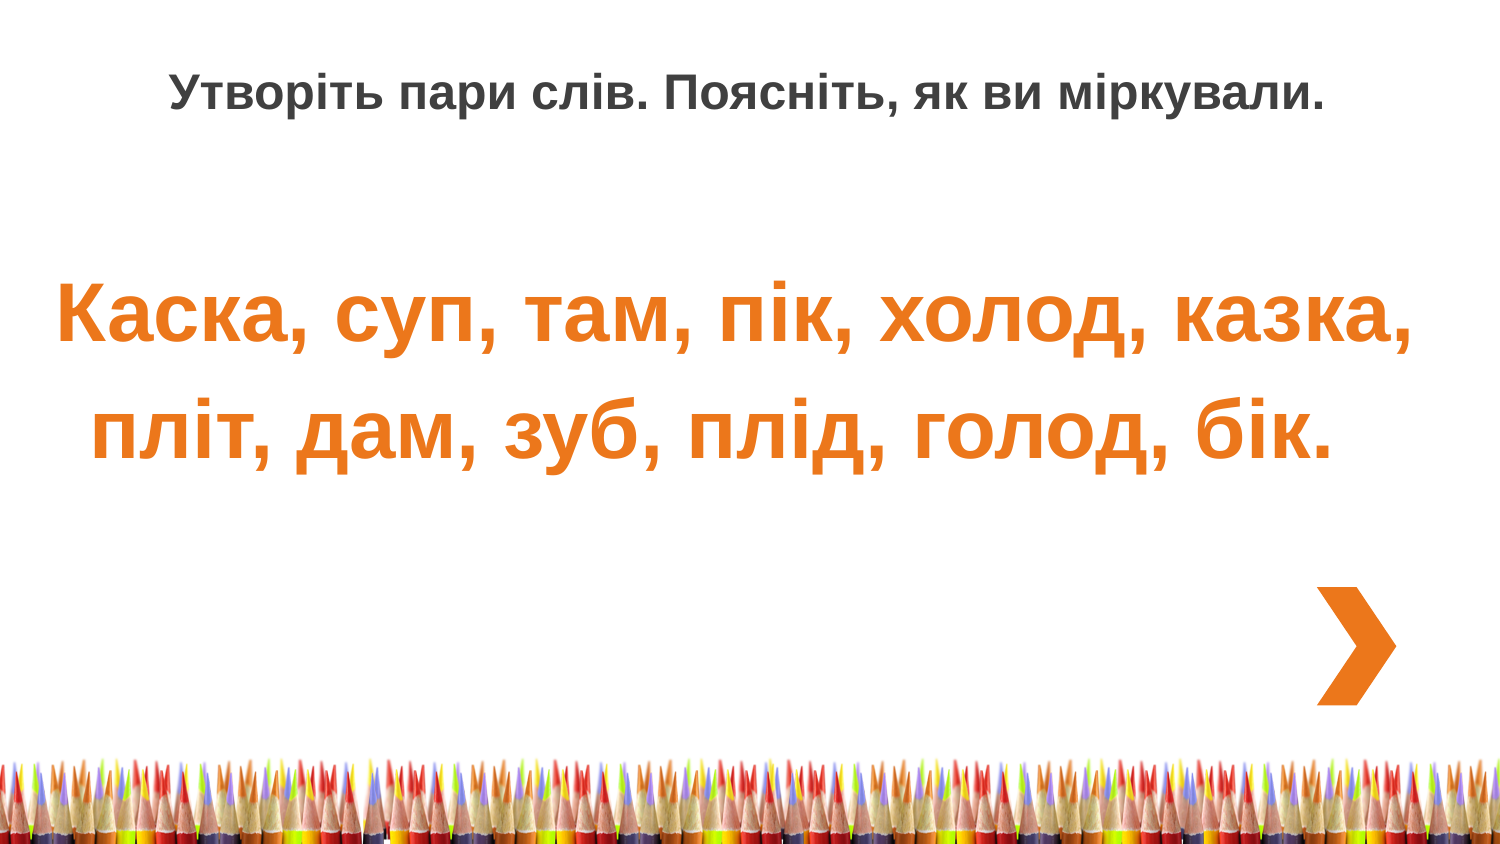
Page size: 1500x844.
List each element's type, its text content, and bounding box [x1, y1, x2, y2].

picture [0, 756, 1500, 844]
list Утворіть пари слів. Поясніть, як ви міркували. Каска, суп, там, пік, холод, казка, пліт, дам, зуб, плід, голод, бік. [0, 67, 1498, 257]
text_box [1315, 585, 1399, 708]
